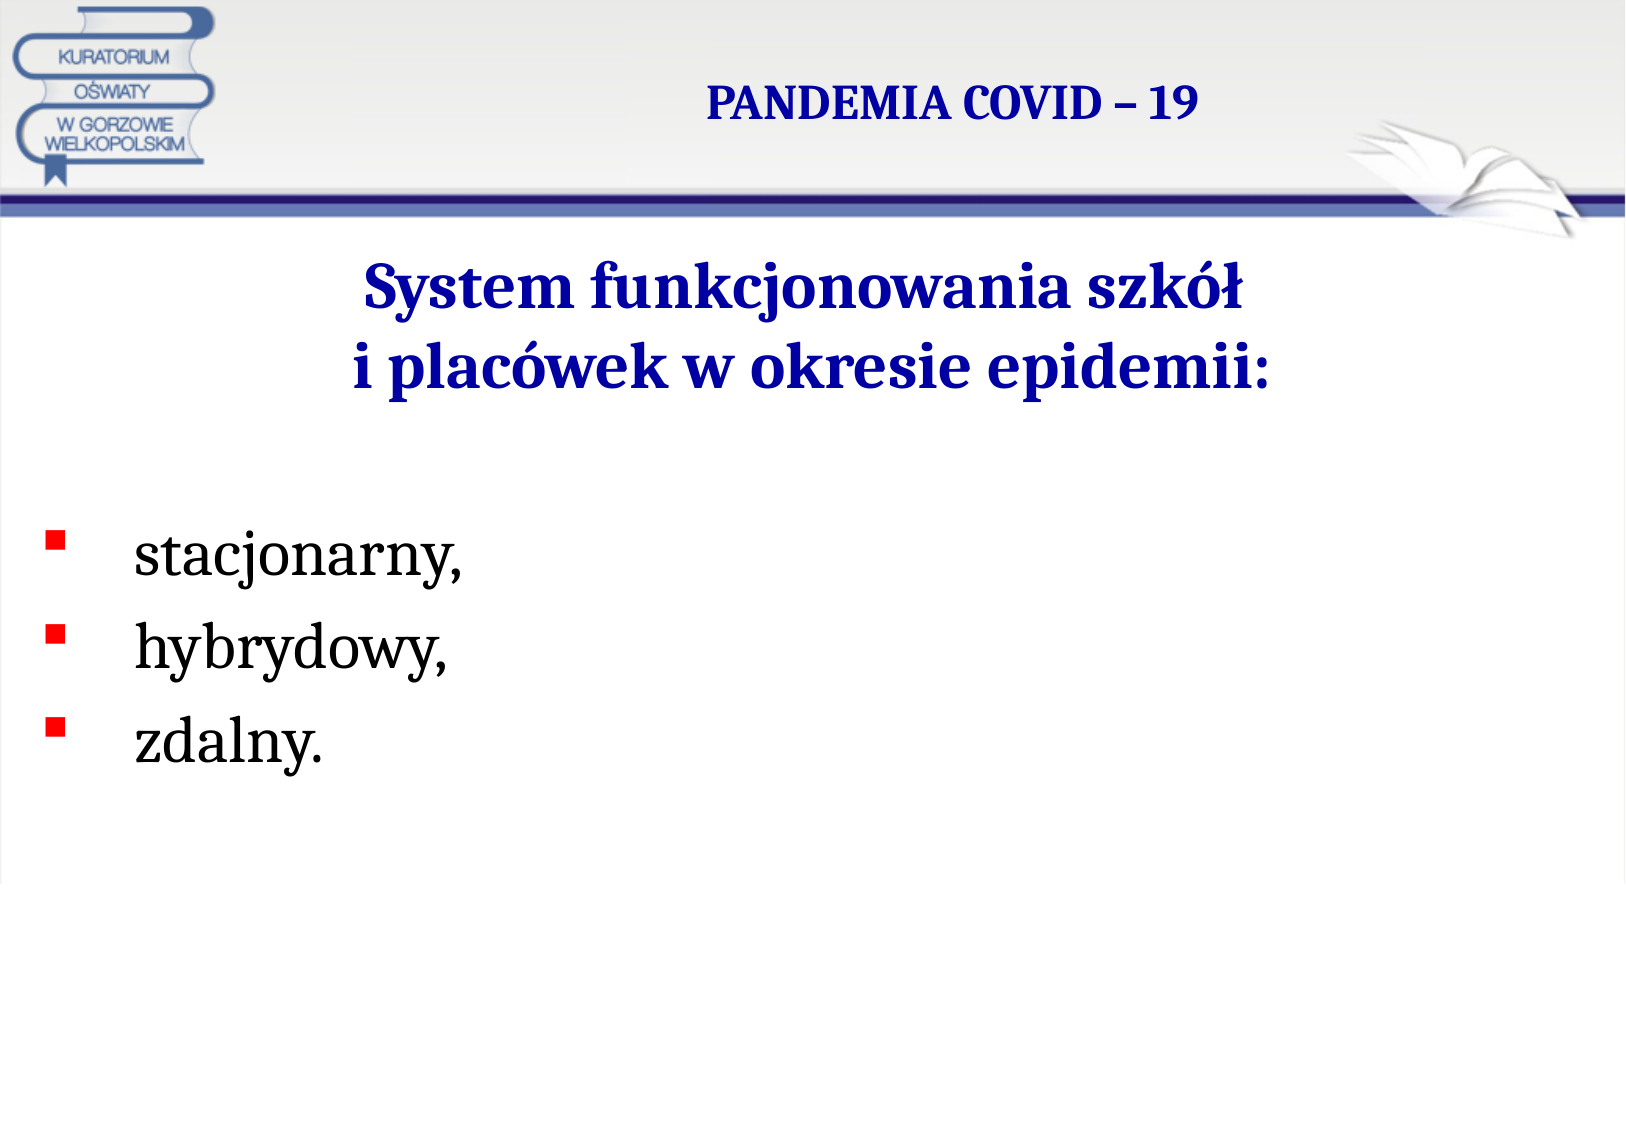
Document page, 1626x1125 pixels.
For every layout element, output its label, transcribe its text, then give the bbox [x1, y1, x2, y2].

title PANDEMIA COVID – 19 [317, 23, 1600, 176]
list System funkcjonowania szkół i placówek w okresie epidemii: stacjonarny, hybrydowy, zdalny. [25, 234, 1600, 938]
picture [0, 0, 1626, 1125]
